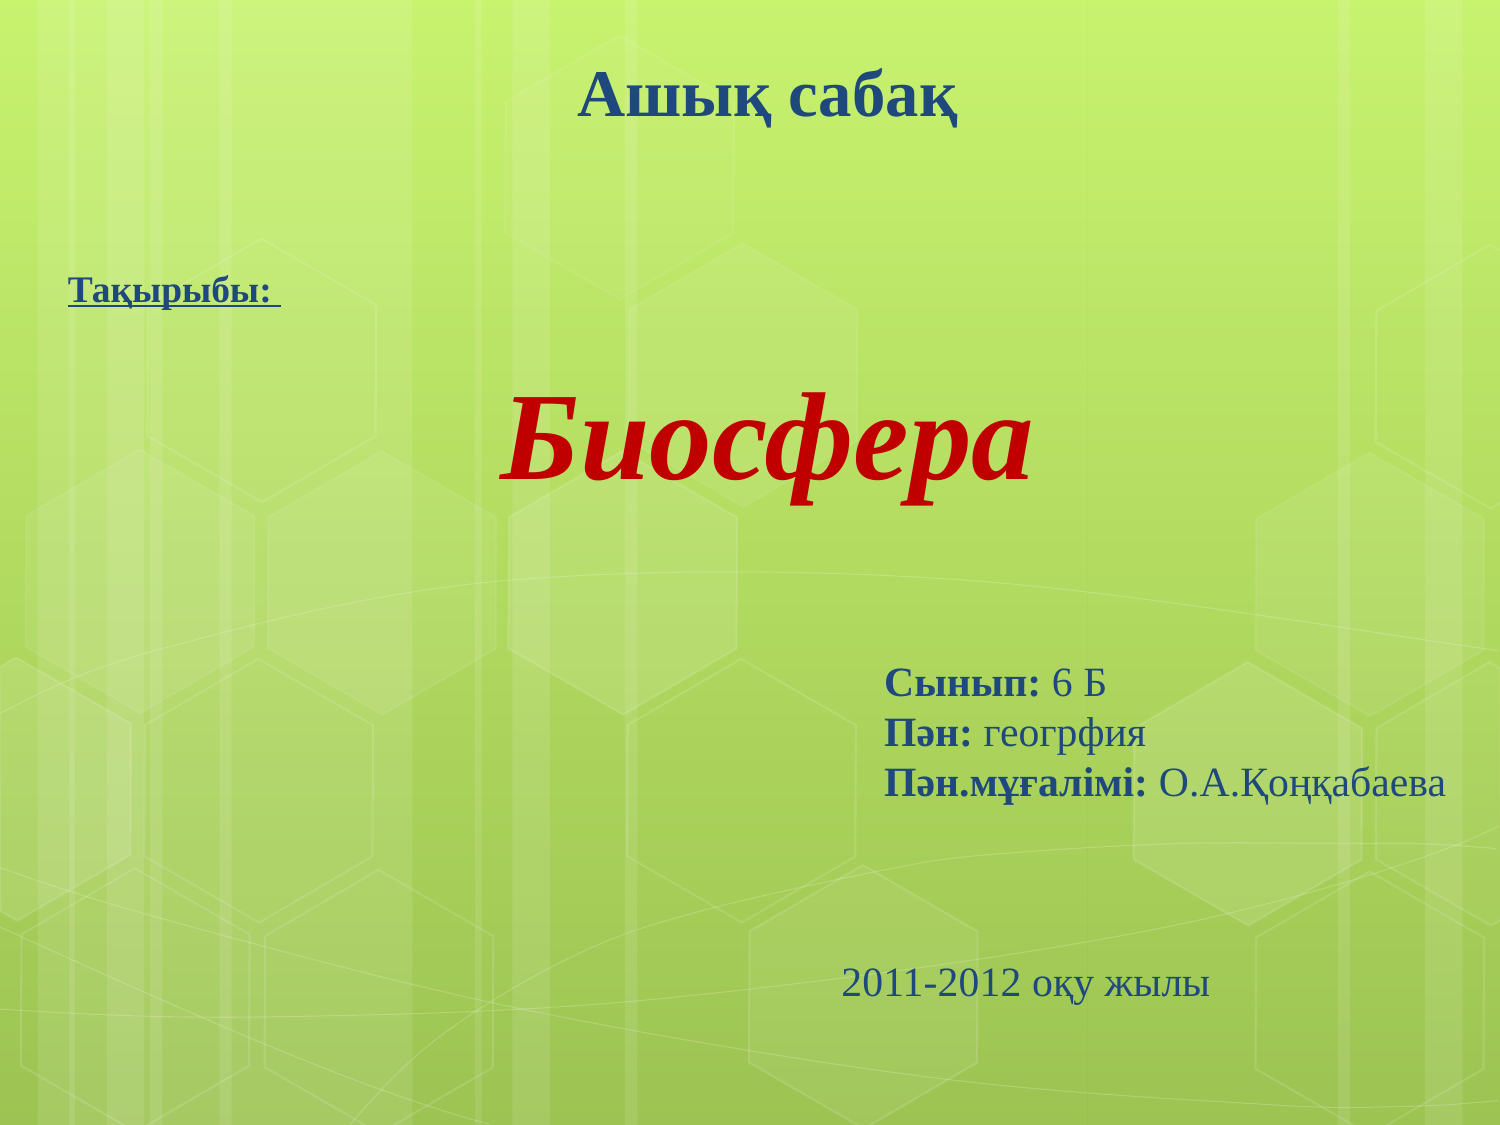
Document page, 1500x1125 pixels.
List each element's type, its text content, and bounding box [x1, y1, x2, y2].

text_box Ашық сабақ Тақырыбы: Биосфера Сынып: 6 Б Пән: геогрфия Пән.мұғалімі: О.А.Қоңқабаева 2011-2012 оқу жылы [53, 42, 1483, 1098]
